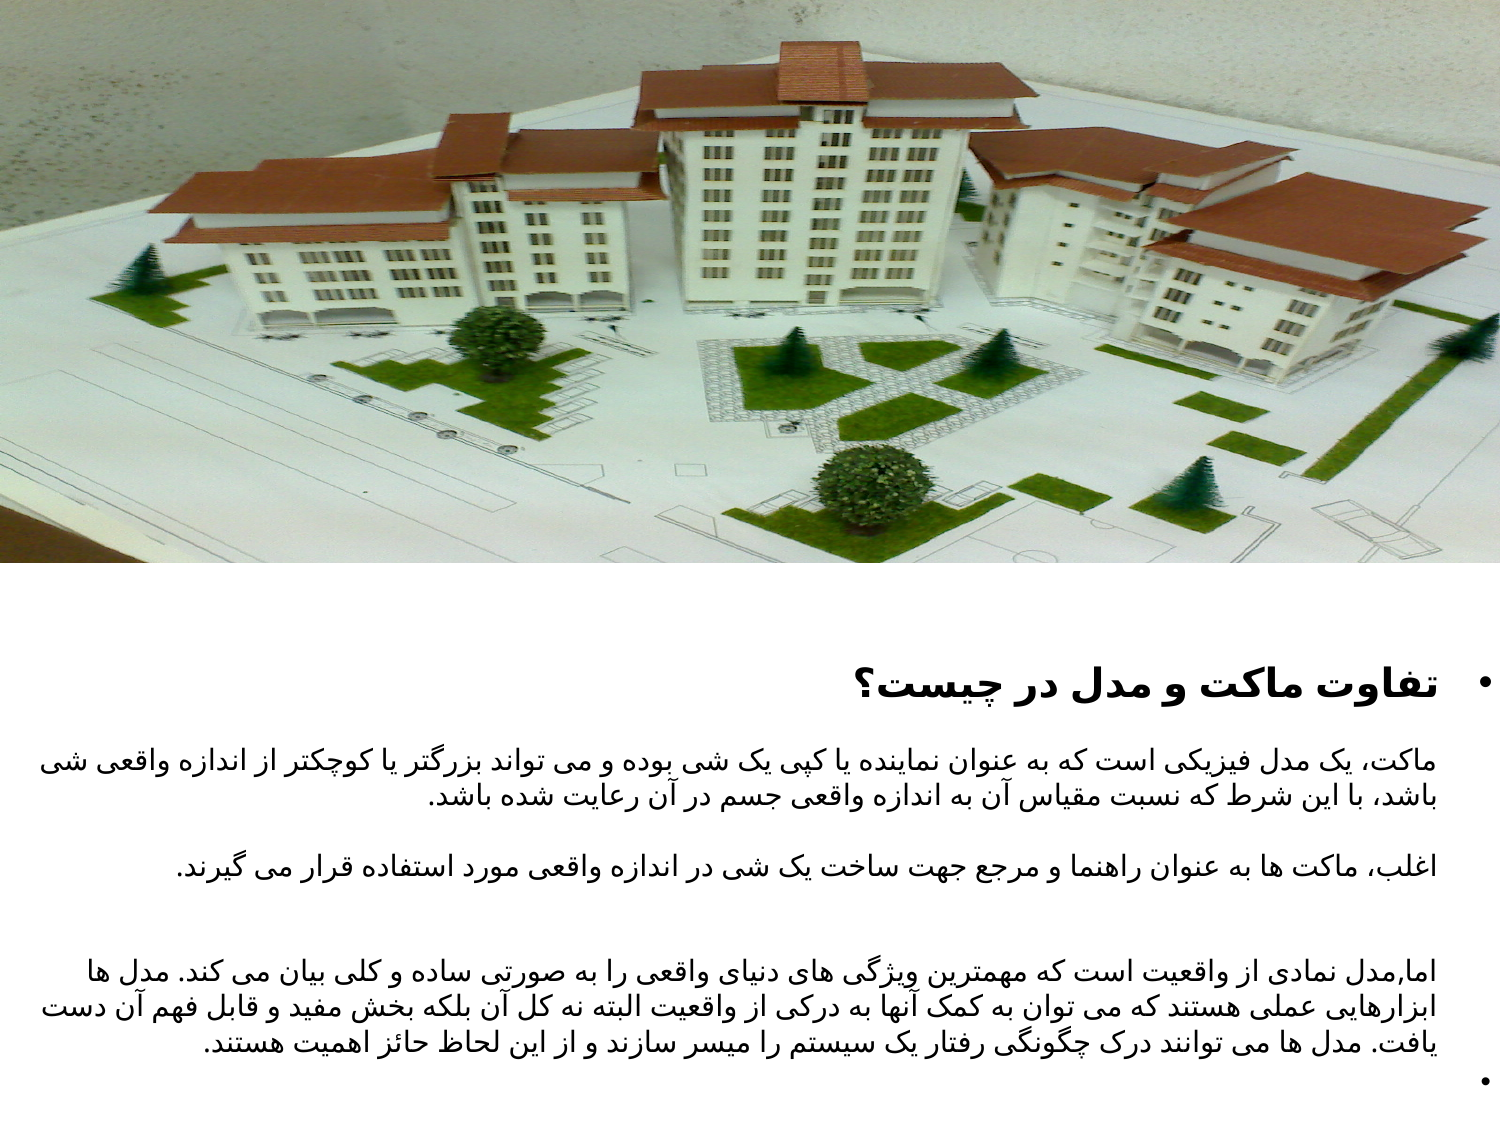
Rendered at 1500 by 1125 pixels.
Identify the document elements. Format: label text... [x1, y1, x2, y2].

list تفاوت ماکت و مدل در چیست؟ ماکت، یک مدل فیزیکی است که به عنوان نماینده یا کپی یک شی بوده و می تواند بزرگتر یا کوچکتر از اندازه واقعی شی باشد، با این شرط که نسبت مقیاس آن به اندازه واقعی جسم در آن رعایت شده باشد. اغلب، ماکت ها به عنوان راهنما و مرجع جهت ساخت یک شی در اندازه واقعی مورد استفاده قرار می گیرند. اما,مدل نمادی از واقعیت است که مهمترین ویژگی های دنیای واقعی را به صورتی ساده و کلی بیان می کند. مدل ها ابزارهایی عملی هستند که می توان به کمک آنها به درکی از واقعیت البته نه کل آن بلکه بخش مفید و قابل فهم آن دست یافت. مدل ها می توانند درک چگونگی رفتار یک سیستم را میسر سازند و از این لحاظ حائز اهمیت هستند. [0, 650, 1500, 1125]
picture [0, 0, 1500, 563]
